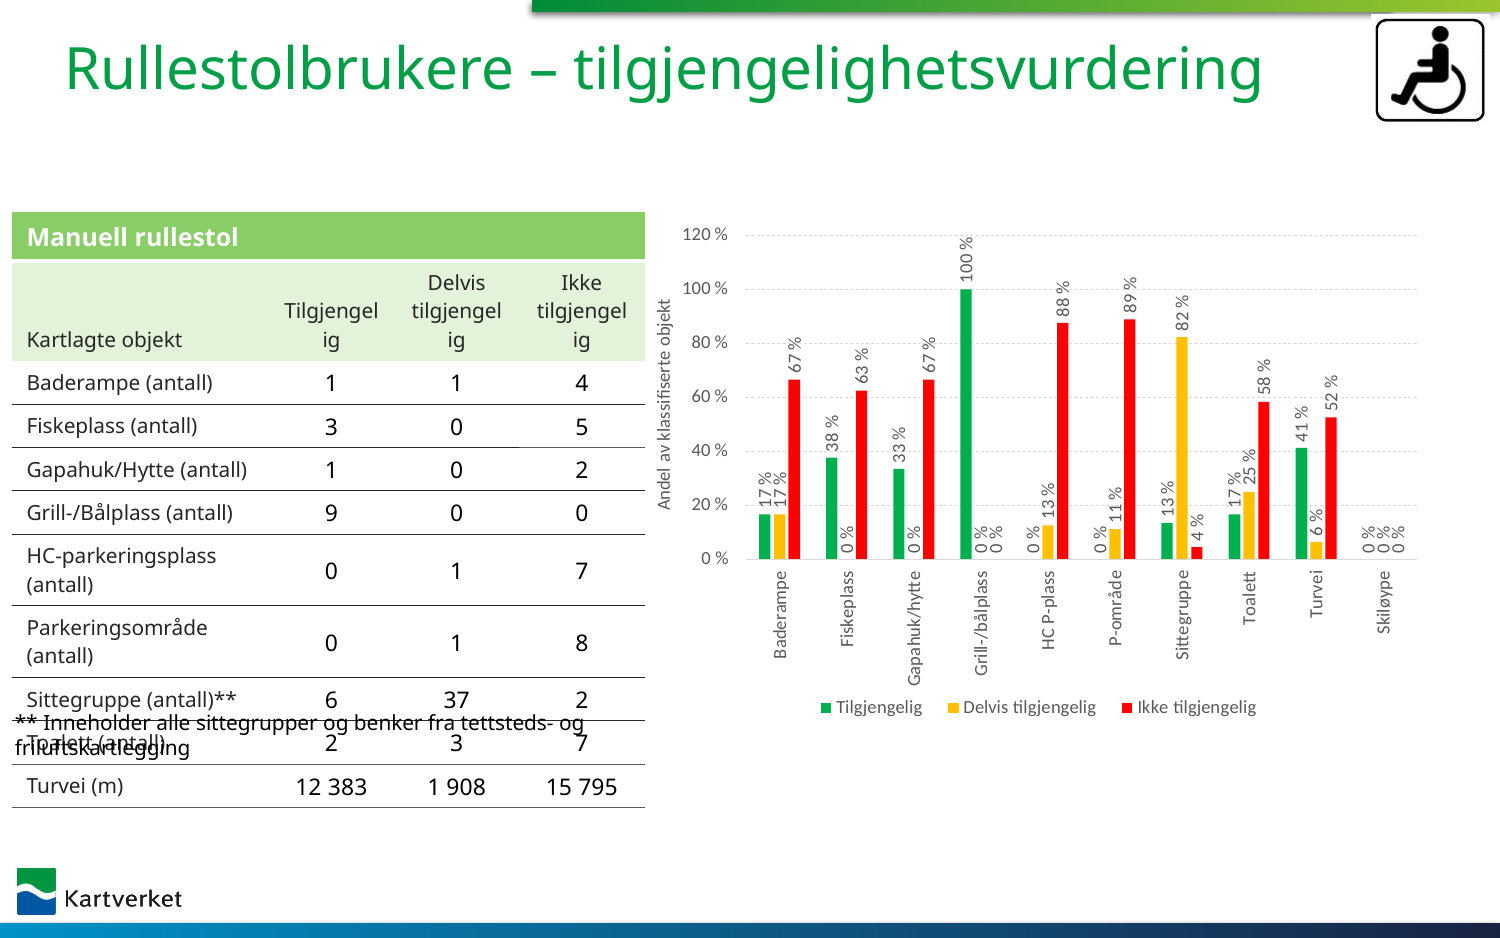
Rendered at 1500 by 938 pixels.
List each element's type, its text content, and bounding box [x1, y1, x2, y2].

table_cell 15 795 [519, 768, 645, 807]
table_cell 4 [519, 361, 638, 404]
table_cell 5 [519, 405, 638, 447]
table_cell 9 [269, 491, 394, 534]
table_cell 1 [394, 606, 519, 677]
table_cell 1 908 [394, 768, 519, 807]
table_cell 7 [519, 535, 638, 605]
table_cell 1 [394, 535, 519, 605]
table_cell 37 [394, 678, 519, 702]
text_box ** Inneholder alle sittegrupper og benker fra tettsteds- og friluftskartlegging [0, 702, 745, 768]
table_cell 0 [519, 491, 638, 534]
table_cell 1 [269, 361, 394, 404]
table_cell 0 [269, 606, 394, 677]
table_cell 0 [394, 405, 519, 447]
table_header Manuell rullestol [12, 212, 645, 259]
table_cell 12 383 [269, 768, 394, 807]
table_cell HC-parkeringsplass (antall) [12, 535, 269, 605]
table_cell Kartlagte objekt [12, 263, 269, 361]
table_cell Parkeringsområde (antall) [12, 606, 269, 677]
table_cell 0 [394, 448, 519, 490]
table_cell Tilgjengelig [269, 263, 394, 361]
table_cell Fiskeplass (antall) [12, 405, 269, 447]
table_cell Grill-/Bålplass (antall) [12, 491, 269, 534]
table_cell 2 [519, 678, 638, 702]
table_cell 1 [394, 361, 519, 404]
table_cell Turvei (m) [12, 768, 269, 807]
picture [643, 218, 1427, 728]
table_cell 3 [269, 405, 394, 447]
picture [1371, 13, 1491, 127]
table_cell 8 [519, 606, 638, 677]
table_cell Sittegruppe (antall)** [12, 678, 269, 702]
table_cell 1 [269, 448, 394, 490]
table_cell Gapahuk/Hytte (antall) [12, 448, 269, 490]
table_cell Ikke tilgjengelig [519, 263, 638, 361]
table_cell 6 [269, 678, 394, 702]
table_cell 2 [519, 448, 638, 490]
table_cell 0 [269, 535, 394, 605]
table_cell Delvis tilgjengelig [394, 263, 519, 361]
table_cell 0 [394, 491, 519, 534]
table_cell Baderampe (antall) [12, 361, 269, 404]
text_box Rullestolbrukere – tilgjengelighetsvurdering [49, 12, 1372, 109]
